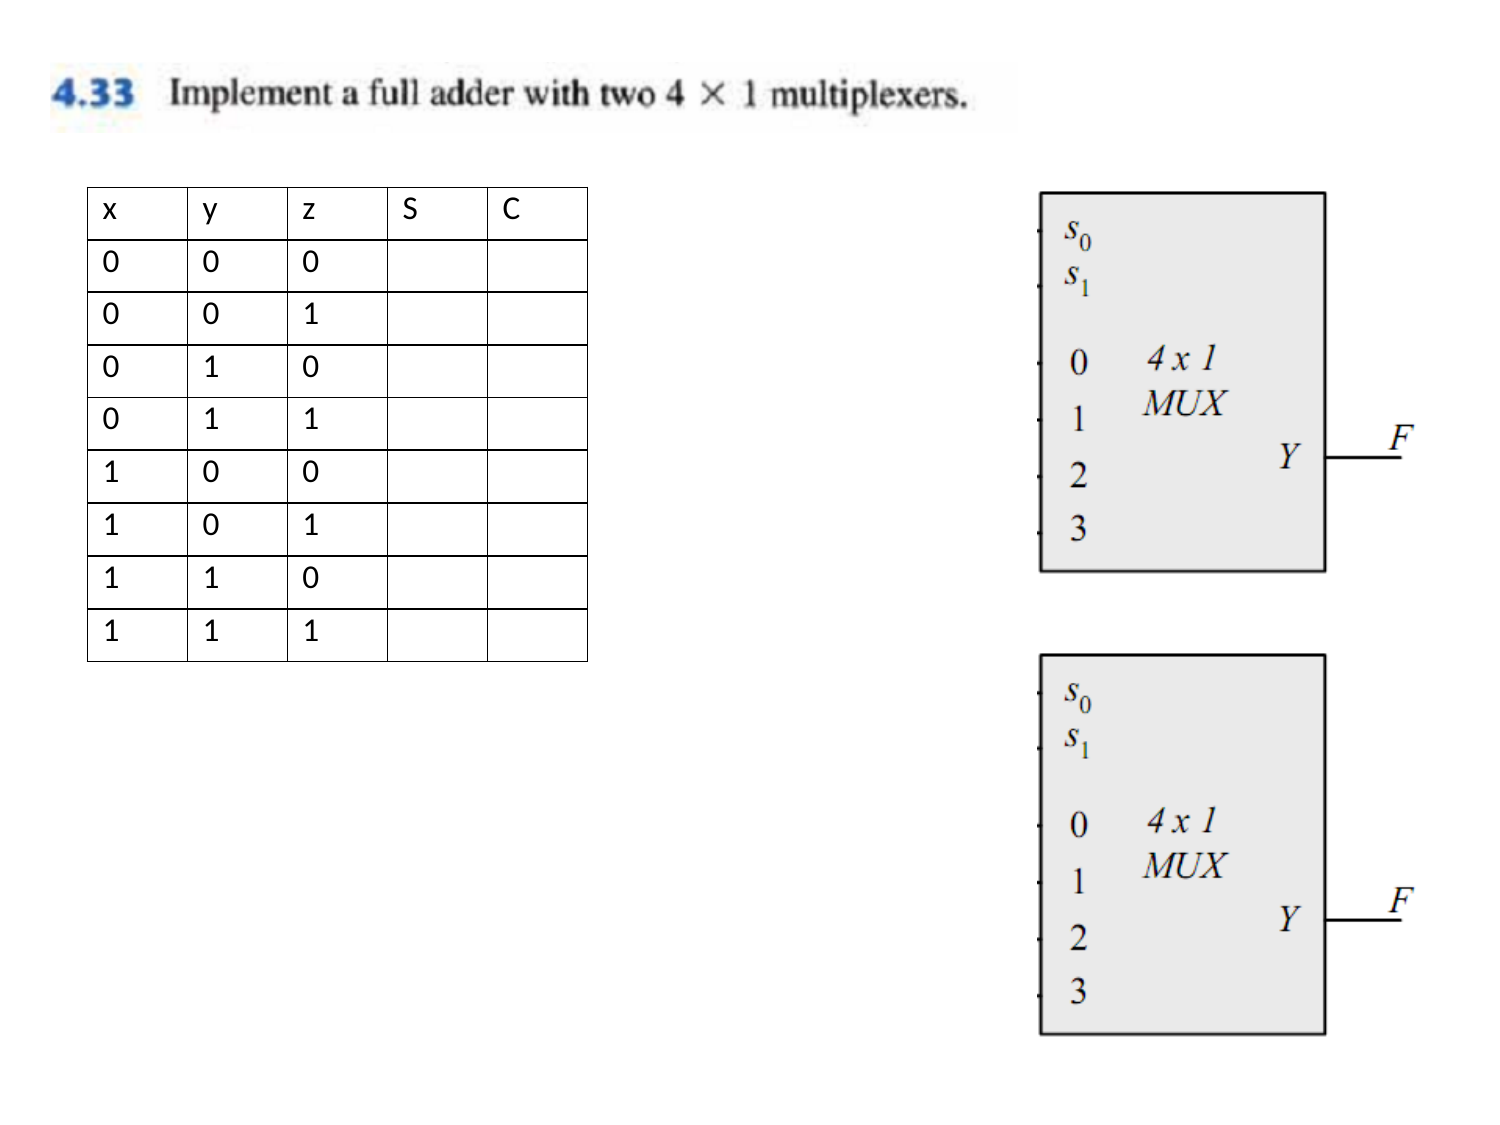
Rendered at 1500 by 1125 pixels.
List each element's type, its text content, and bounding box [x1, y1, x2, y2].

table_cell 1 [188, 398, 287, 449]
table_cell [388, 398, 487, 449]
table_cell 0 [188, 451, 287, 502]
table_cell [488, 241, 587, 291]
table_cell 0 [88, 241, 187, 291]
table_cell 1 [88, 610, 187, 661]
table_cell 0 [188, 293, 287, 344]
table_cell [388, 293, 487, 344]
table_cell 1 [288, 504, 387, 555]
table_cell 1 [188, 557, 287, 608]
table_cell 0 [288, 557, 387, 608]
picture [49, 62, 1018, 134]
table_cell 0 [288, 346, 387, 397]
table_cell [488, 610, 587, 661]
table_cell [488, 557, 587, 608]
table_cell 1 [88, 451, 187, 502]
table_cell 1 [288, 293, 387, 344]
table_cell 1 [88, 557, 187, 608]
table_cell 0 [288, 451, 387, 502]
table_cell [488, 293, 587, 344]
table_header C [488, 188, 587, 239]
table_cell 0 [88, 346, 187, 397]
table_header y [188, 188, 287, 239]
table_cell 0 [188, 504, 287, 555]
picture [1037, 649, 1433, 1057]
table_cell [488, 504, 587, 555]
table_cell [388, 610, 487, 661]
table_cell [488, 451, 587, 502]
table_cell 1 [188, 610, 287, 661]
table_cell [388, 241, 487, 291]
table_header S [388, 188, 487, 239]
table_cell 1 [288, 398, 387, 449]
table_cell [488, 398, 587, 449]
table_cell [488, 346, 587, 397]
table_cell 0 [188, 241, 287, 291]
table_cell [388, 346, 487, 397]
table_header x [88, 188, 187, 239]
table_cell 1 [88, 504, 187, 555]
table_cell 0 [288, 241, 387, 291]
table_cell [388, 451, 487, 502]
table_cell 0 [88, 293, 187, 344]
picture [1037, 187, 1433, 594]
table_cell 0 [88, 398, 187, 449]
table_cell [388, 504, 487, 555]
table_header z [288, 188, 387, 239]
table_cell 1 [188, 346, 287, 397]
table_cell [388, 557, 487, 608]
table_cell 1 [288, 610, 387, 661]
